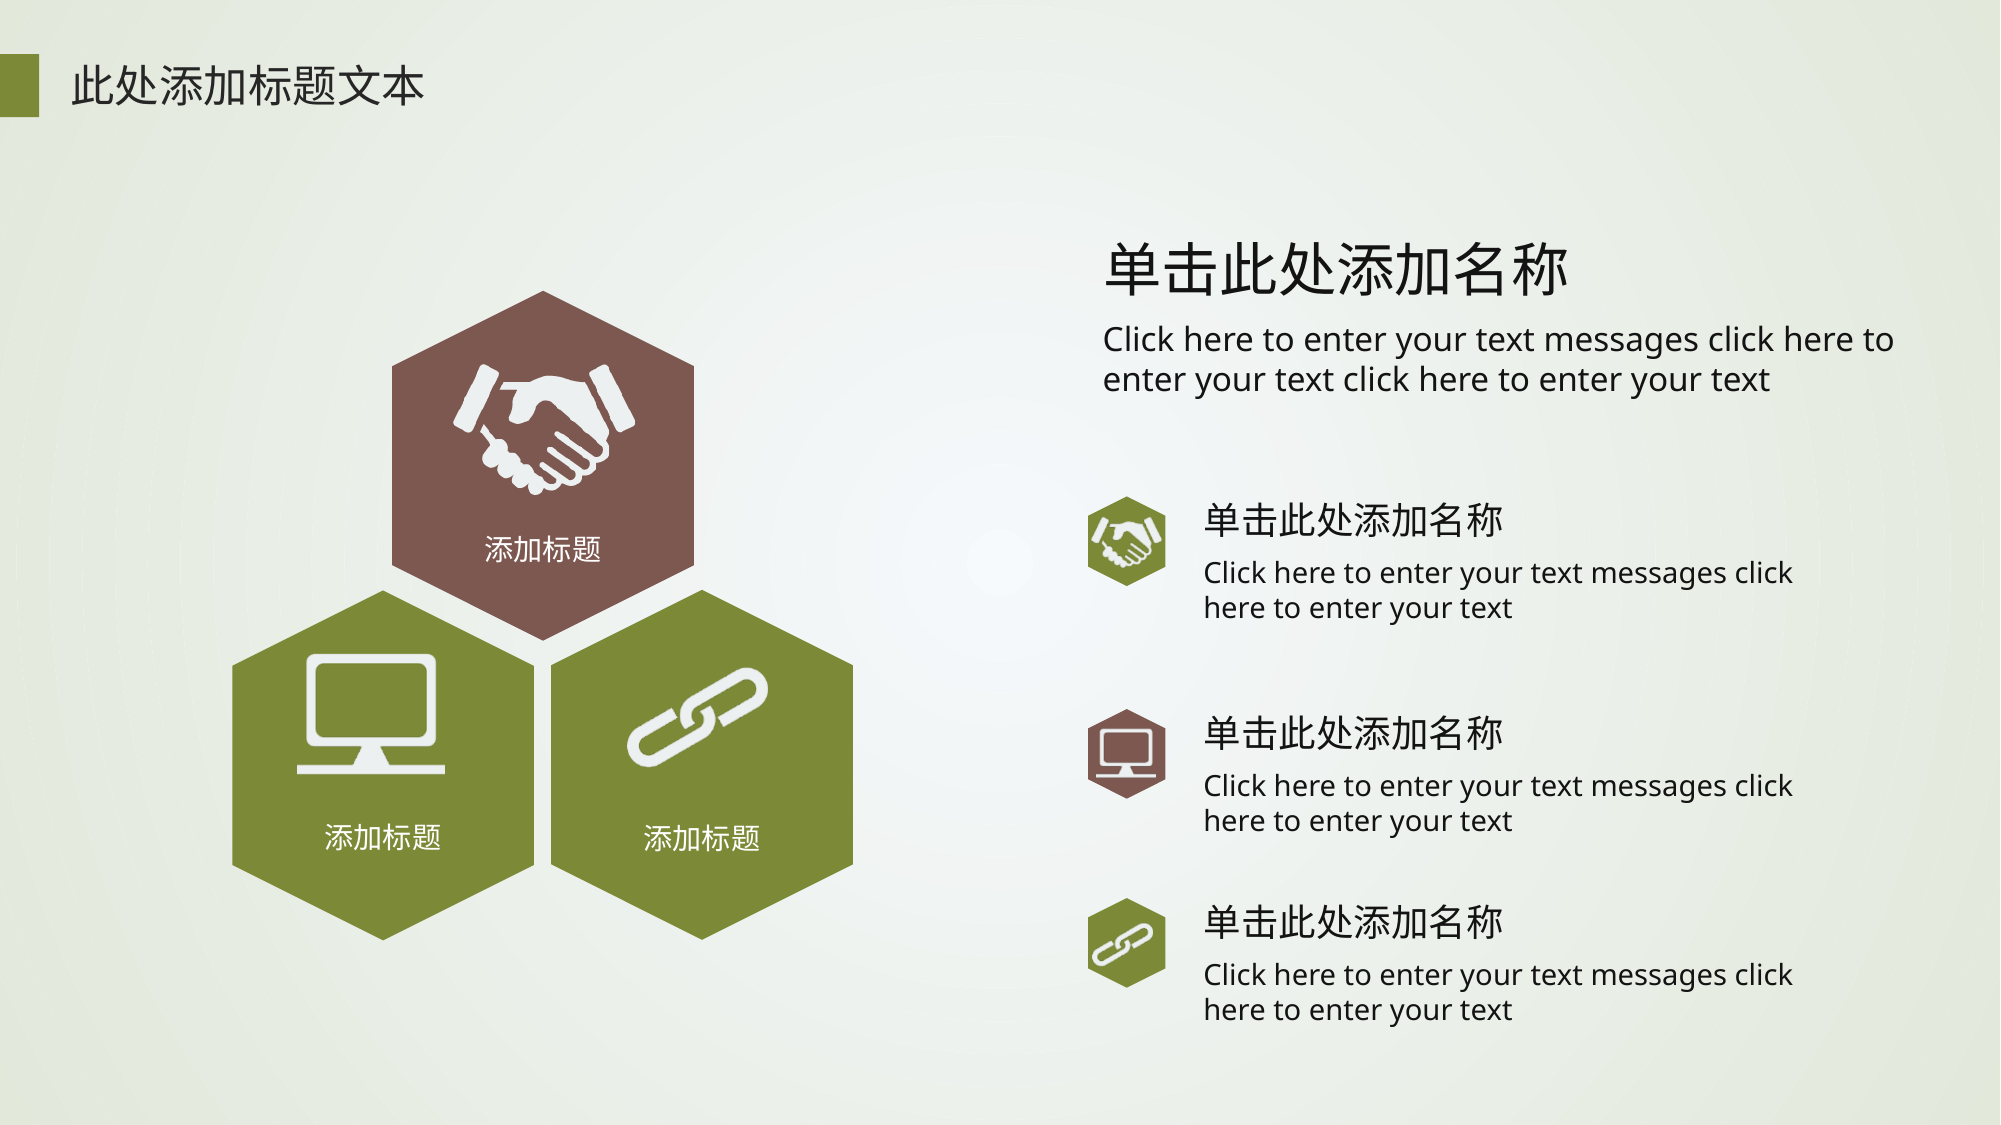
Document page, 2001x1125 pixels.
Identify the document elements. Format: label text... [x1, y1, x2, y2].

text_box [391, 336, 695, 642]
text_box 单击此处添加名称 [1188, 891, 1519, 949]
text_box [0, 53, 40, 118]
text_box 添加标题 [628, 813, 776, 863]
text_box 添加标题 [469, 523, 617, 574]
text_box [550, 588, 854, 941]
picture [627, 647, 768, 788]
picture [297, 640, 445, 788]
text_box [476, 289, 610, 323]
text_box 单击此处添加名称 [1188, 490, 1519, 547]
text_box 单击此处添加名称 [1088, 226, 1585, 311]
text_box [1088, 496, 1166, 587]
text_box Click here to enter your text messages click here to enter your text click here to enter your text [1088, 311, 2000, 406]
text_box 此处添加标题文本 [70, 58, 679, 112]
text_box Click here to enter your text messages click here to enter your text [1188, 949, 1874, 1034]
text_box 单击此处添加名称 [1188, 702, 1519, 760]
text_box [1088, 708, 1166, 799]
picture [450, 323, 636, 509]
text_box [231, 589, 535, 942]
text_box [1088, 898, 1166, 988]
text_box Click here to enter your text messages click here to enter your text [1188, 760, 1874, 845]
text_box Click here to enter your text messages click here to enter your text [1188, 547, 1874, 633]
text_box 添加标题 [309, 812, 457, 862]
